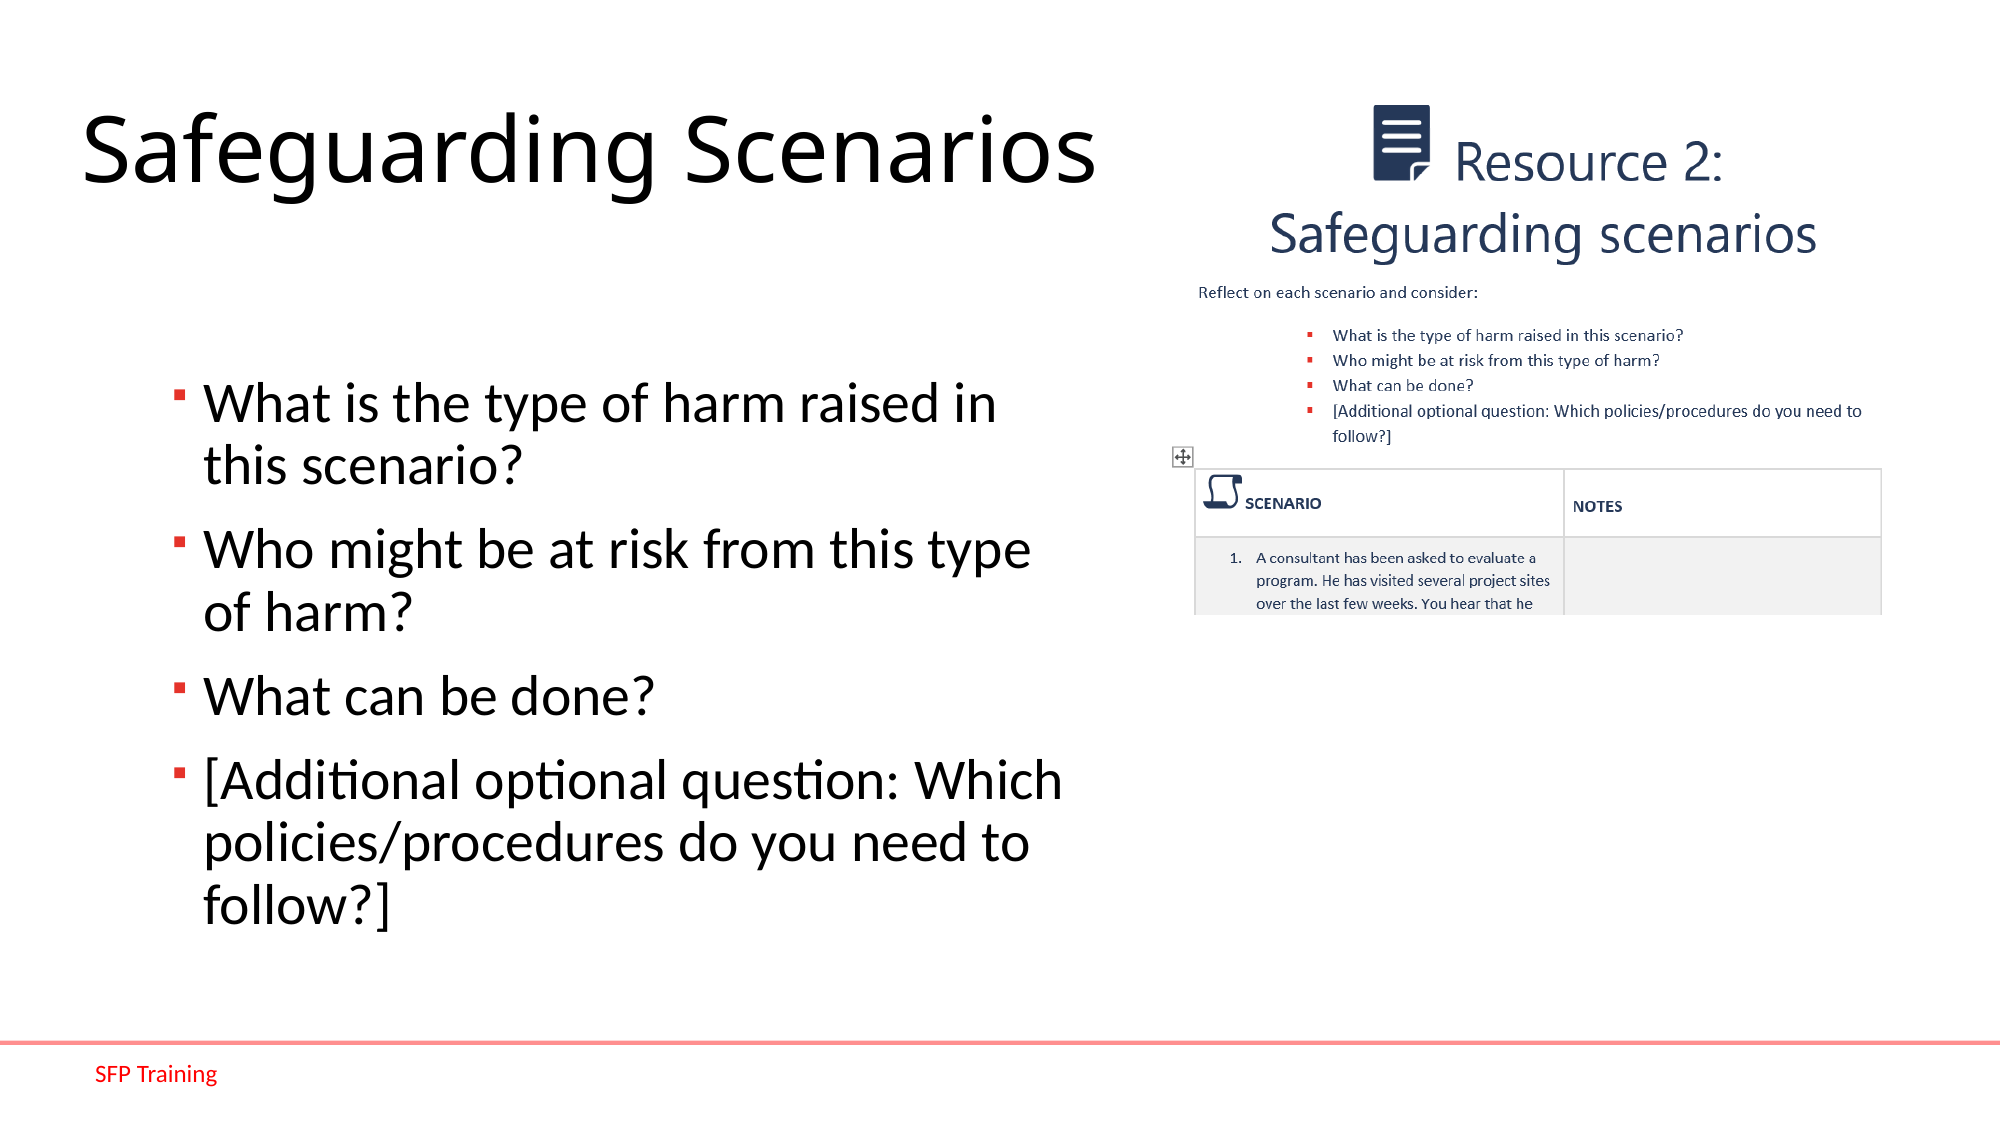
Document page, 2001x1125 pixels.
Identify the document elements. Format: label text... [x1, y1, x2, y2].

picture [1116, 82, 1964, 615]
list What is the type of harm raised in this scenario? Who might be at risk from this type of harm? What can be done? [Additional optional question: Which policies/procedures do you need to follow?] [156, 278, 1086, 950]
footer SFP Training [0, 1045, 494, 1103]
title Safeguarding Scenarios [66, 44, 1792, 262]
